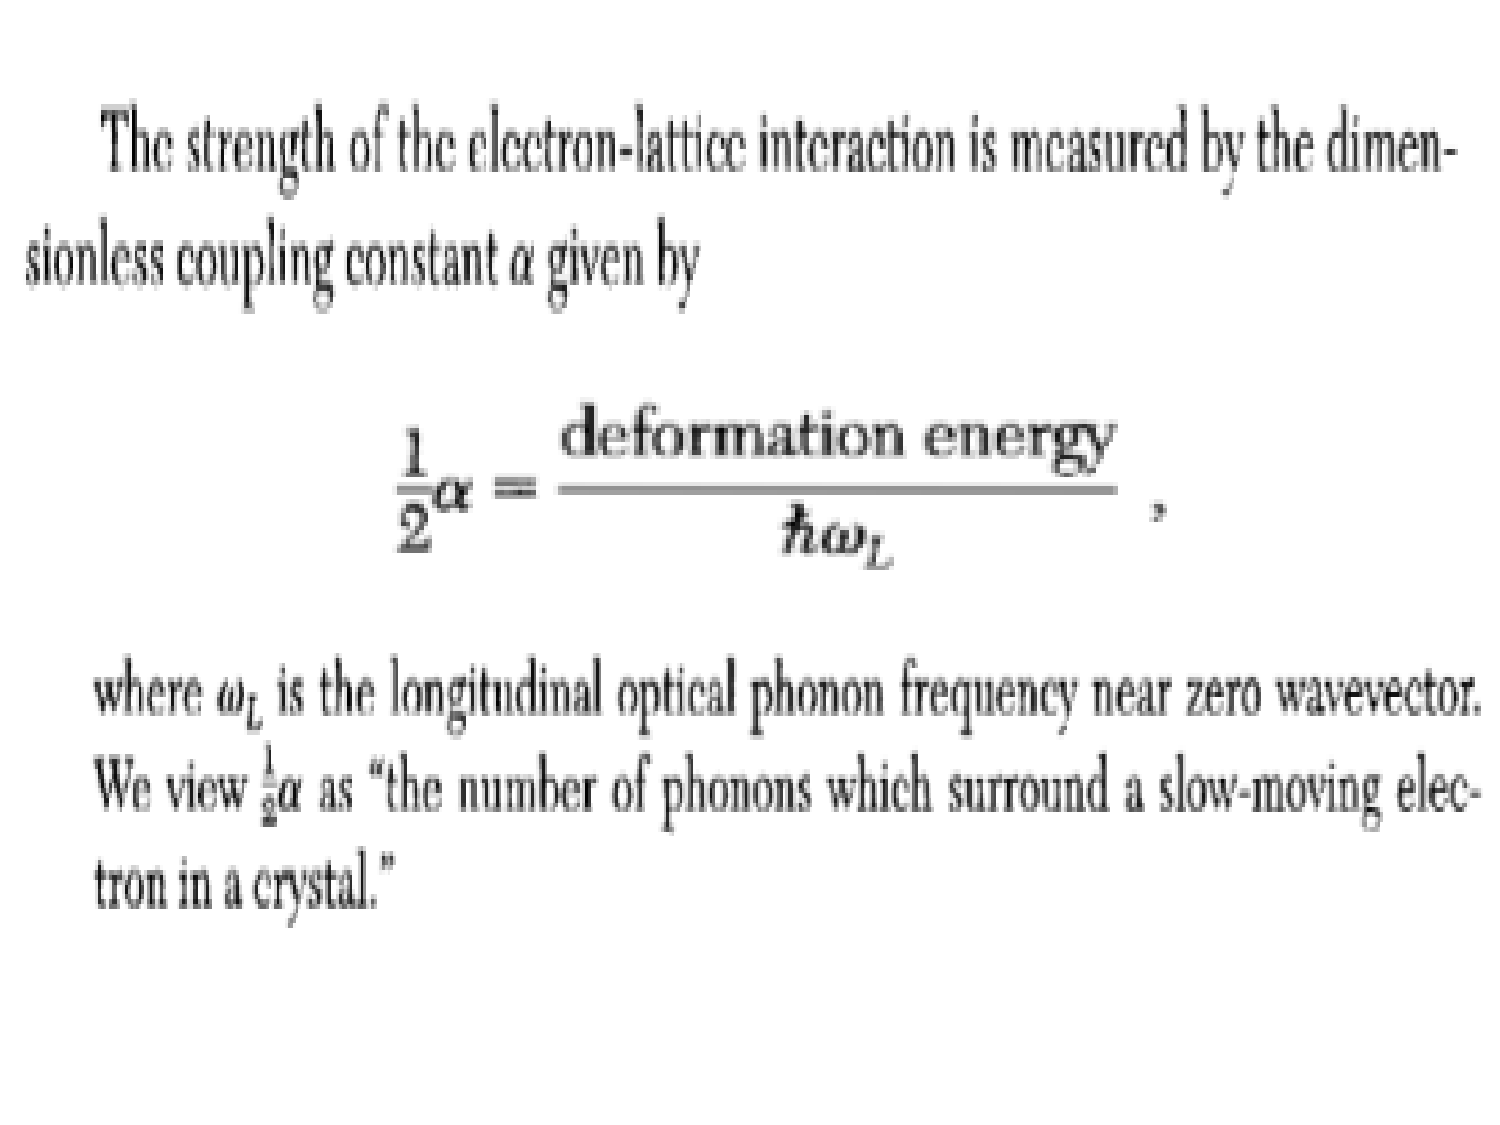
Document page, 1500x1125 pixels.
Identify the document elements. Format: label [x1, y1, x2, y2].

picture [312, 362, 1213, 607]
picture [77, 649, 1500, 938]
picture [4, 82, 1473, 326]
